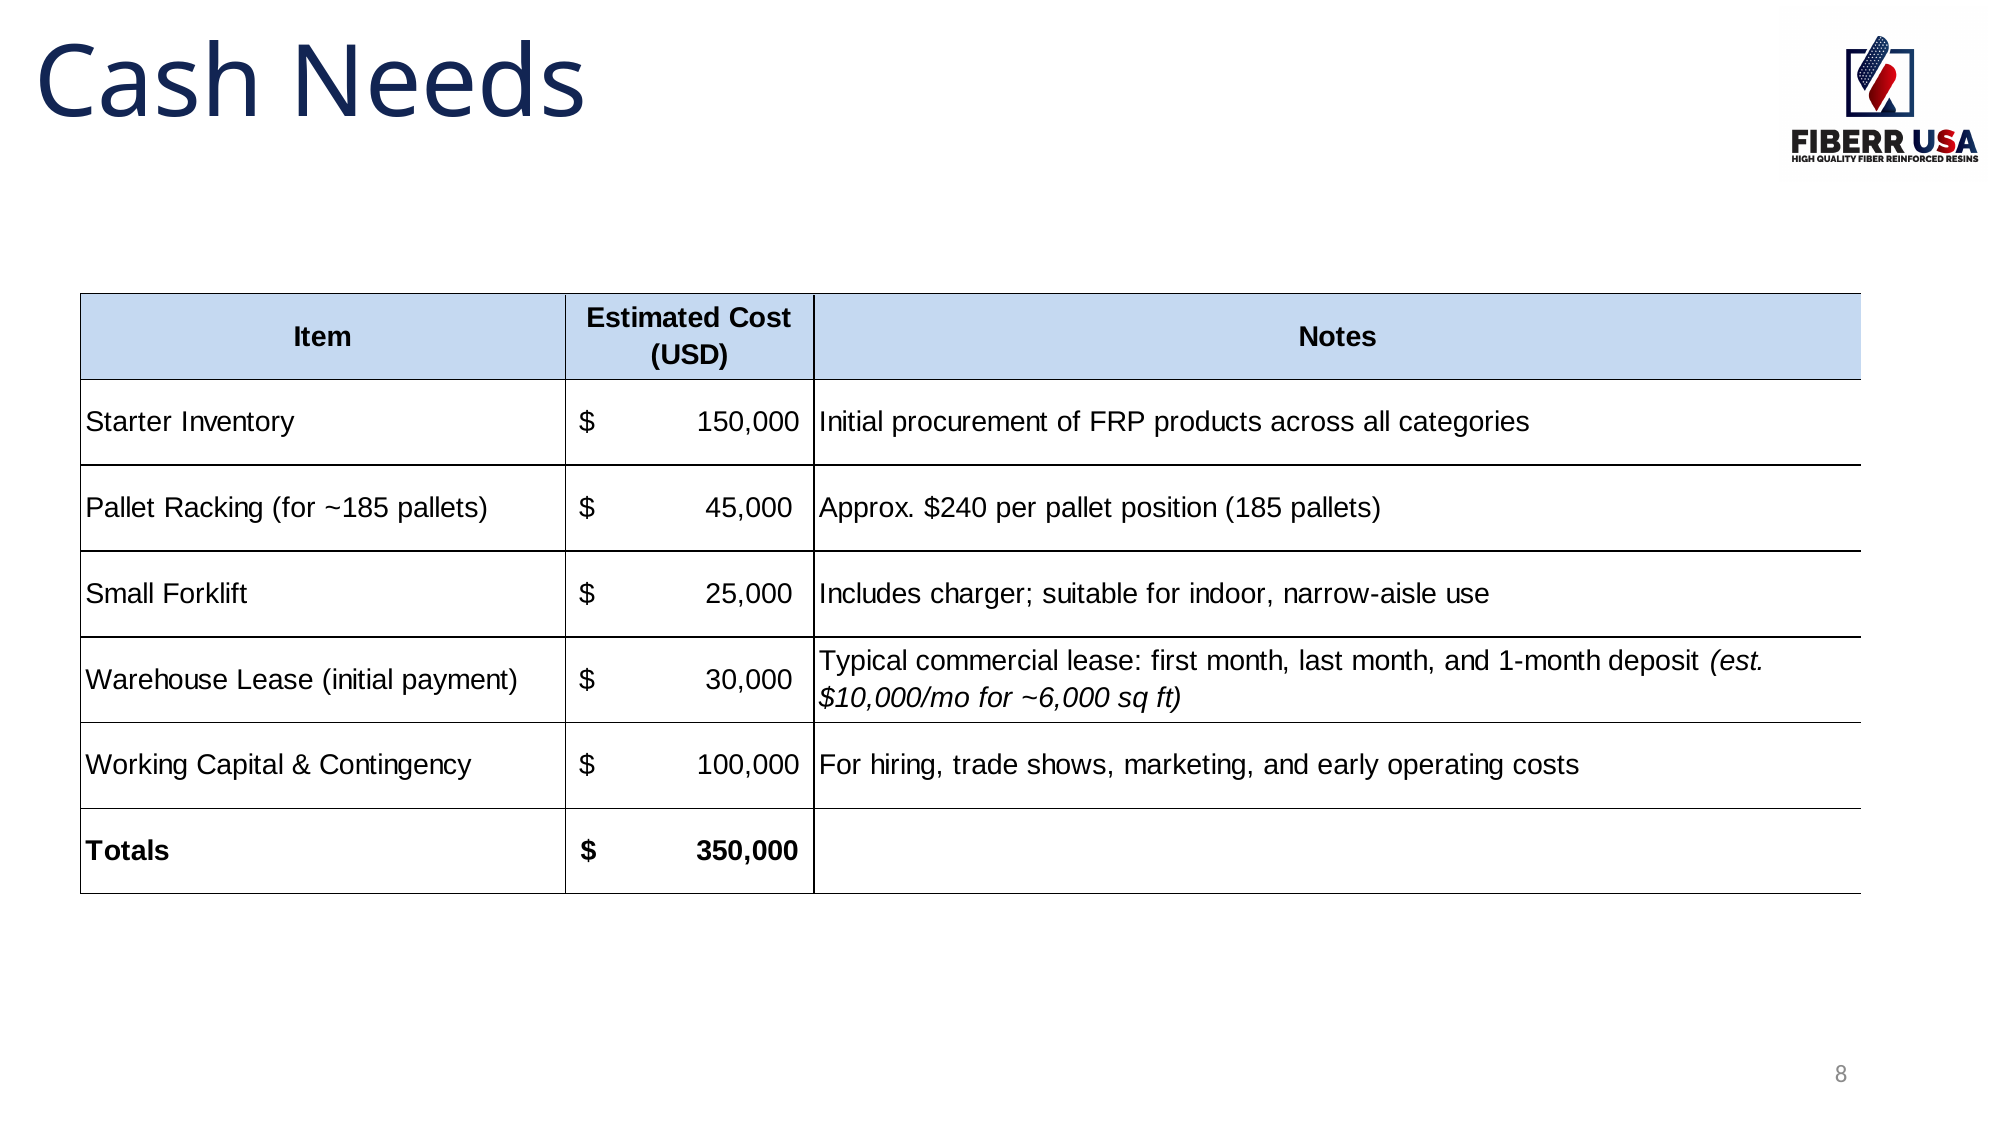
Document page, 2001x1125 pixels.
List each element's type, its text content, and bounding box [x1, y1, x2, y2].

title Cash Needs [19, 22, 1520, 146]
slide_number 8 [1412, 1042, 1863, 1103]
picture [1779, 6, 1988, 182]
picture [79, 293, 1863, 895]
